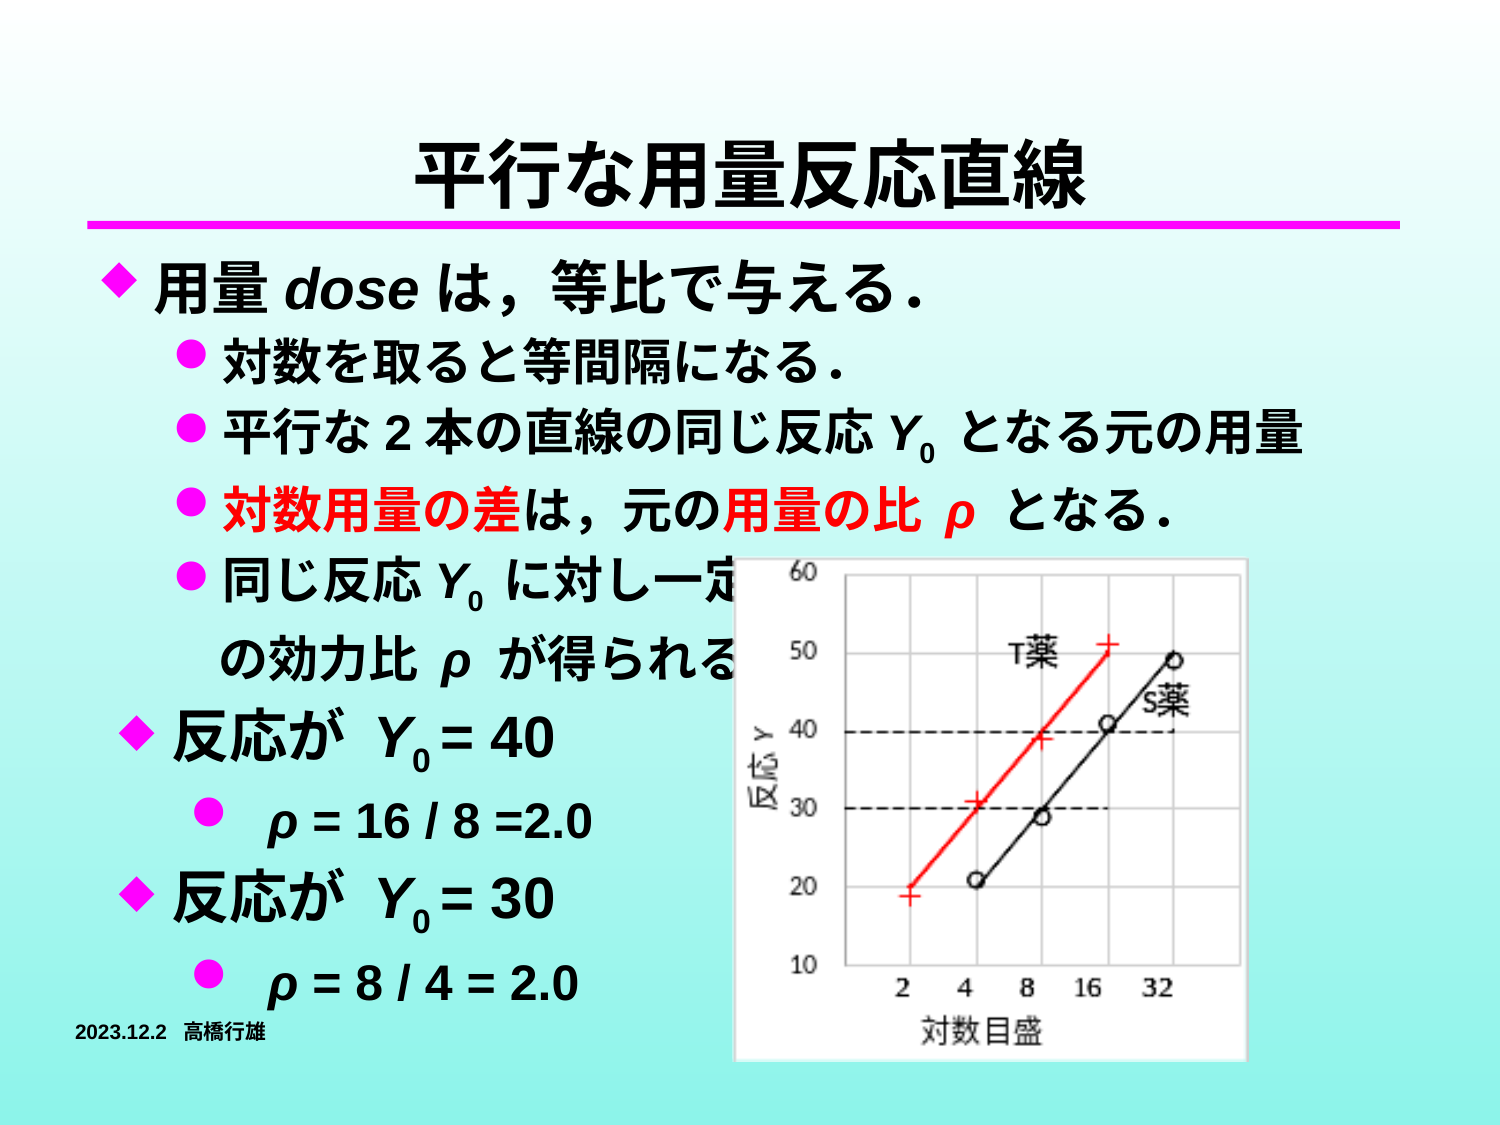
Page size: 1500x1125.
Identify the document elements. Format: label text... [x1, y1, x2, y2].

title 平行な用量反応直線 [112, 43, 1388, 225]
list 用量doseは，等比で与える． 対数を取ると等間隔になる． 平行な2本の直線の同じ反応Y0 となる元の用量 対数用量の差は，元の用量の比 ρ となる． 同じ反応Y0 に対し一定 の効力比 ρ が得られる． [82, 243, 1418, 711]
picture [732, 556, 1249, 1062]
text_box 反応が Y0 = 40 ρ = 16 / 8 =2.0 反応が Y0 = 30 ρ = 8 / 4 = 2.0 [100, 692, 687, 1028]
